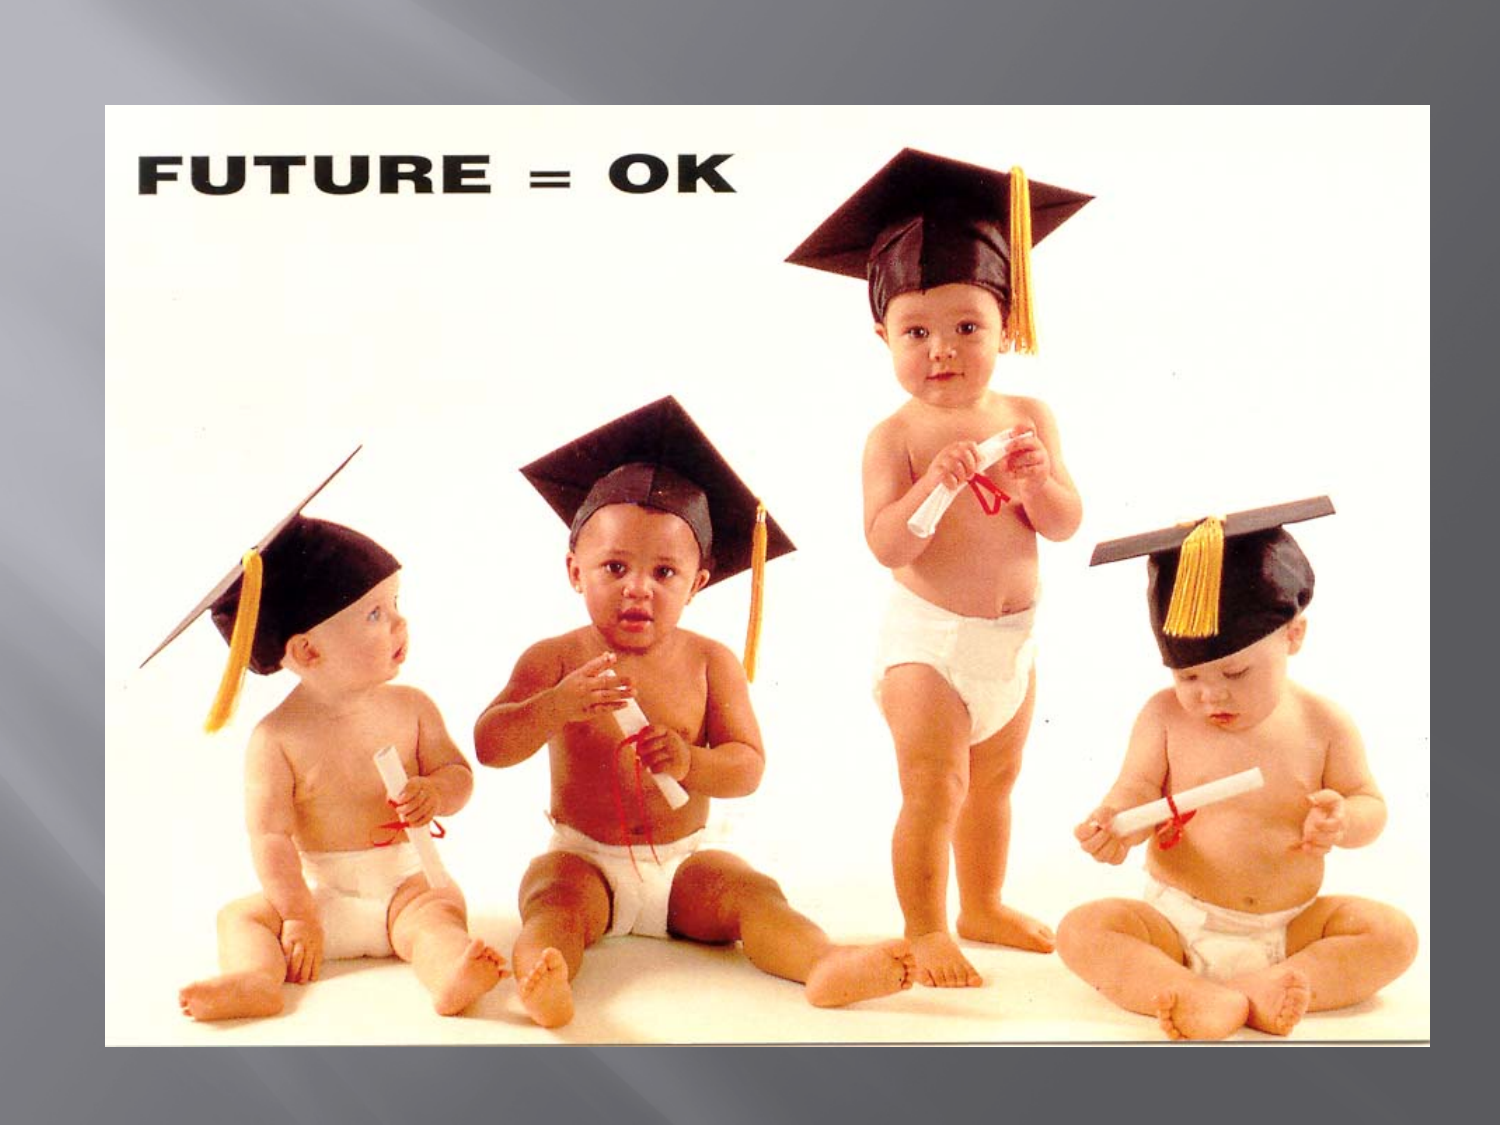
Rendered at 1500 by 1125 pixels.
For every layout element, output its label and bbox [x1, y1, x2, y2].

list [105, 105, 1430, 1047]
